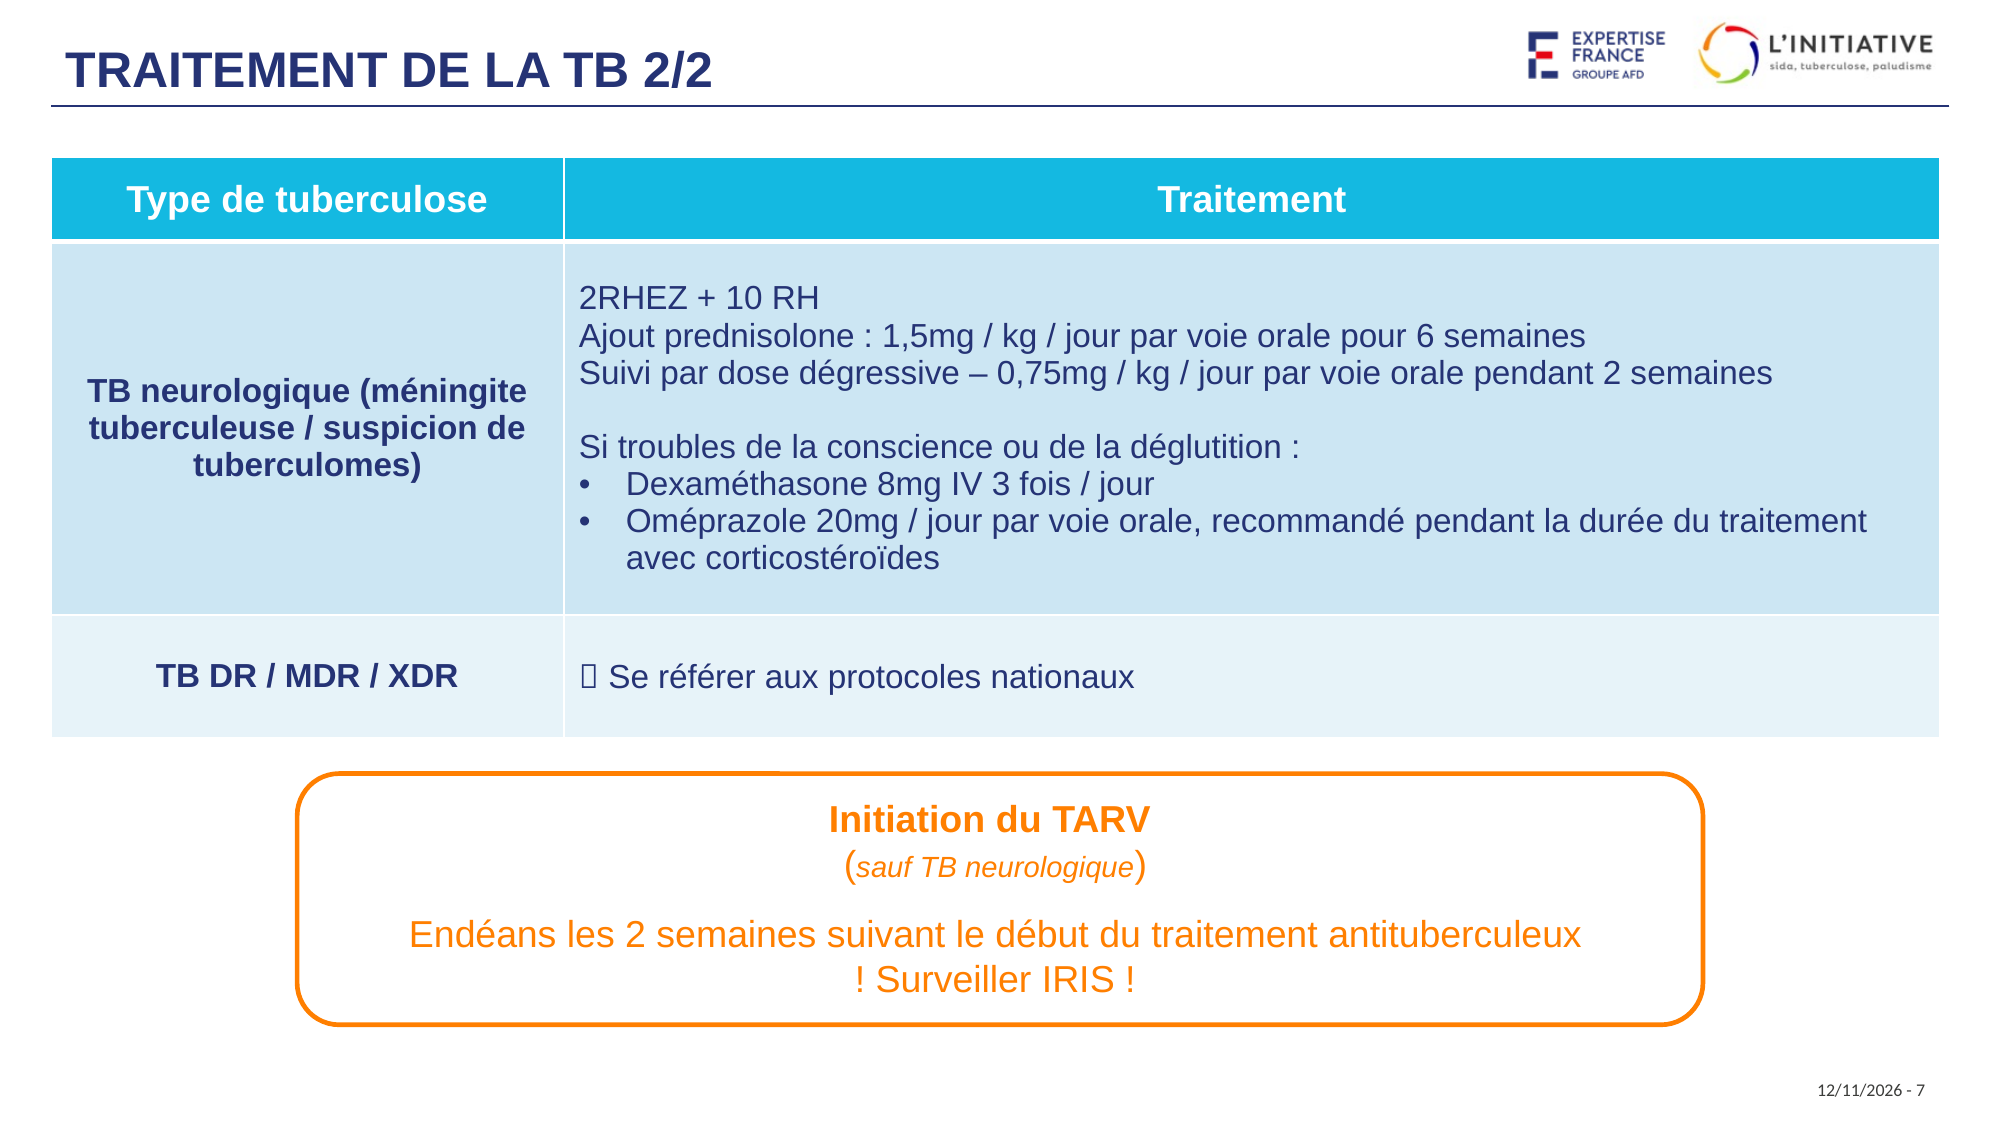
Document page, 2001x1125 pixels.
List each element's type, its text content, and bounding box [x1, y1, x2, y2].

table_cell 2RHEZ + 10 RH Ajout prednisolone : 1,5mg / kg / jour par voie orale pour 6 semaines Suivi par dose dégressive – 0,75mg / kg / jour par voie orale pendant 2 semaines Si troubles de la conscience ou de la déglutition : Dexaméthasone 8mg IV 3 fois / jour Oméprazole 20mg / jour par voie orale, recommandé pendant la durée du traitement avec corticostéroïdes [565, 244, 1939, 614]
table_header Traitement [565, 158, 1939, 239]
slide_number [742, 1058, 1940, 1119]
table_cell TB DR / MDR / XDR [52, 616, 563, 737]
table_header Type de tuberculose [52, 158, 563, 239]
title Traitement de la tb 2/2 [50, 16, 1950, 107]
text_box [296, 772, 1705, 1026]
picture [1514, 0, 1956, 106]
table_cell TB neurologique (méningite tuberculeuse / suspicion de tuberculomes) [52, 244, 563, 614]
table_cell  Se référer aux protocoles nationaux [565, 616, 1939, 737]
